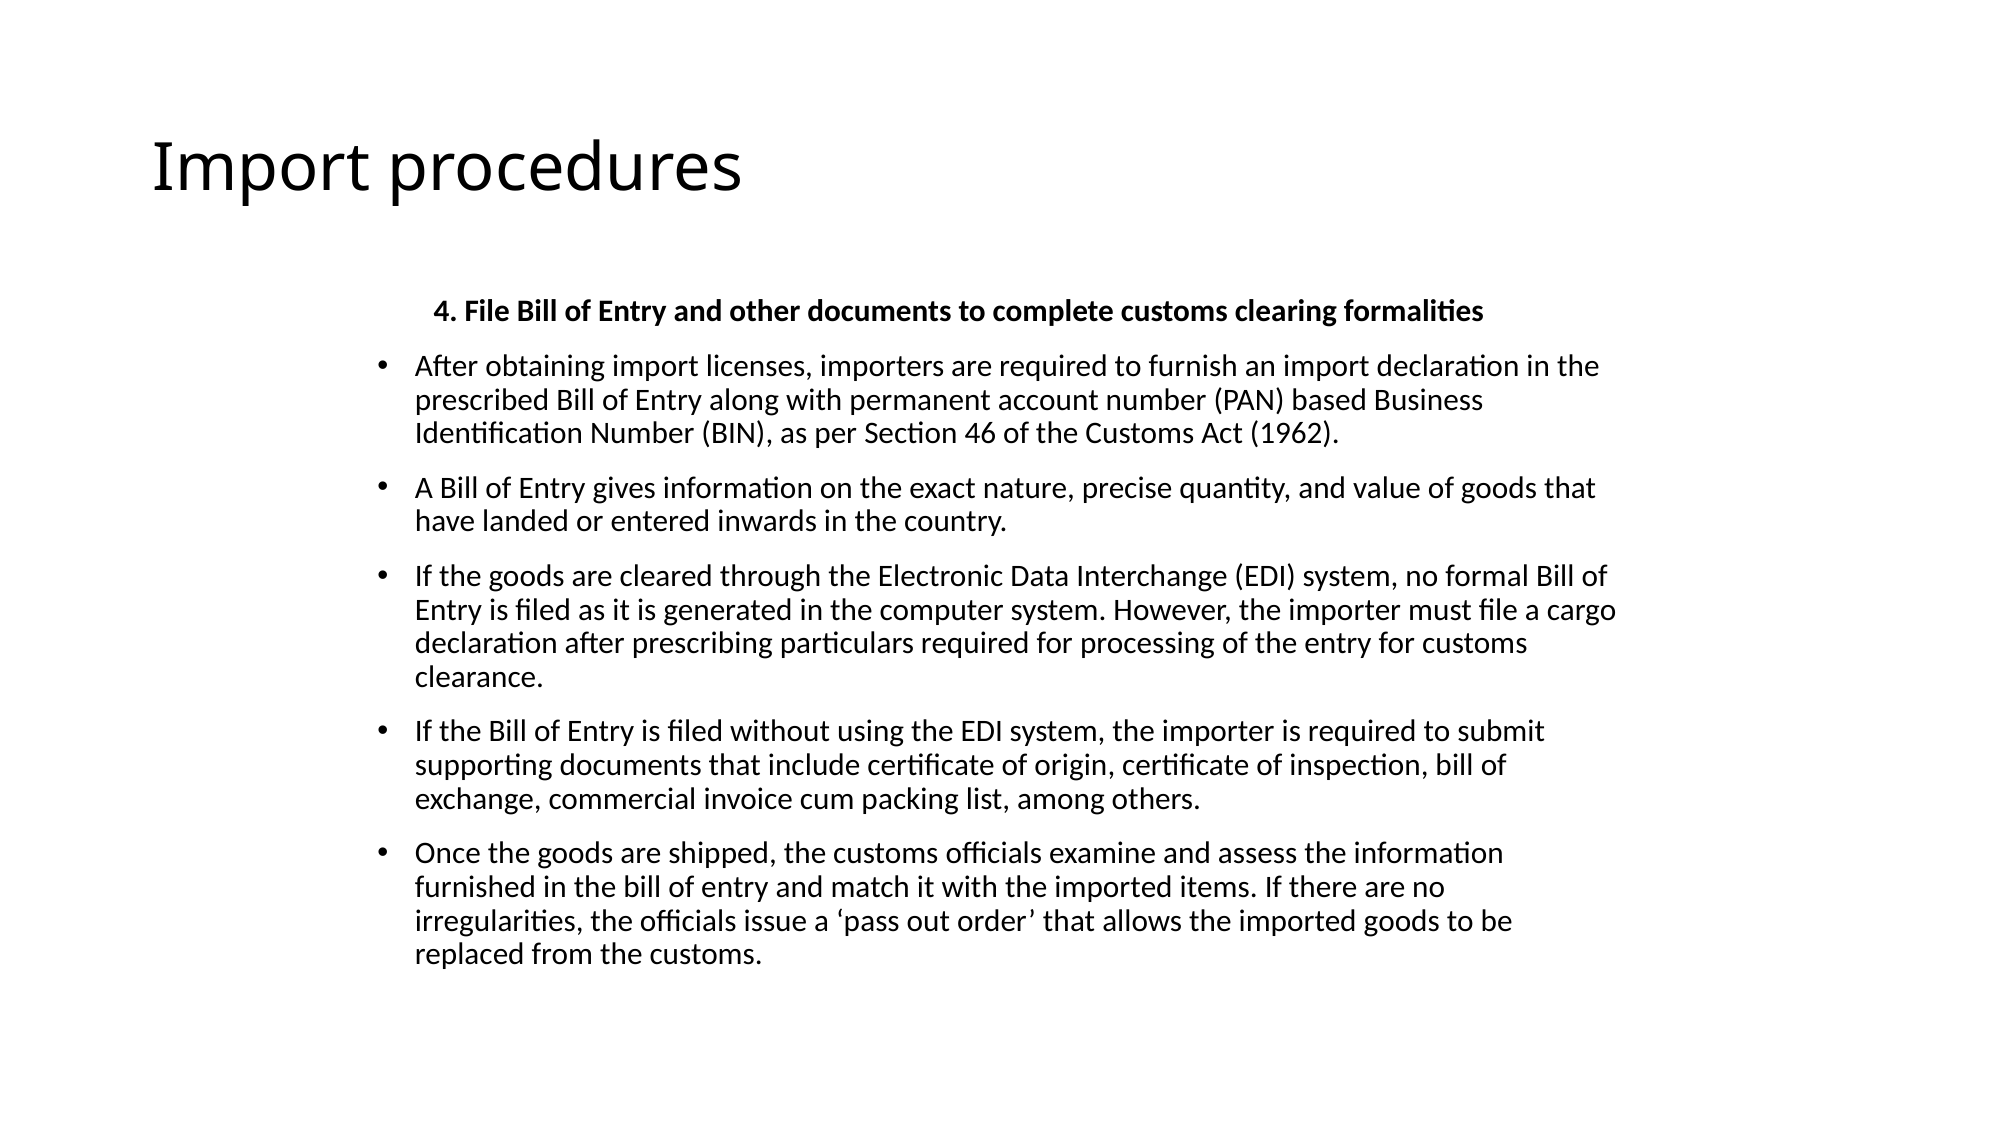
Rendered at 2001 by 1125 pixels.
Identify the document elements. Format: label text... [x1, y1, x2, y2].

title Import procedures [137, 59, 1863, 278]
list 4. File Bill of Entry and other documents to complete customs clearing formalities After obtaining import licenses, importers are required to furnish an import declaration in the prescribed Bill of Entry along with permanent account number (PAN) based Business Identification Number (BIN), as per Section 46 of the Customs Act (1962). A Bill of Entry gives information on the exact nature, precise quantity, and value of goods that have landed or entered inwards in the country. If the goods are cleared through the Electronic Data Interchange (EDI) system, no formal Bill of Entry is filed as it is generated in the computer system. However, the importer must file a cargo declaration after prescribing particulars required for processing of the entry for customs clearance. If the Bill of Entry is filed without using the EDI system, the importer is required to submit supporting documents that include certificate of origin, certificate of inspection, bill of exchange, commercial invoice cum packing list, among others. Once the goods are shipped, the customs officials examine and assess the information furnished in the bill of entry and match it with the imported items. If there are no irregularities, the officials issue a ‘pass out order’ that allows the imported goods to be replaced from the customs. [362, 287, 1638, 1000]
